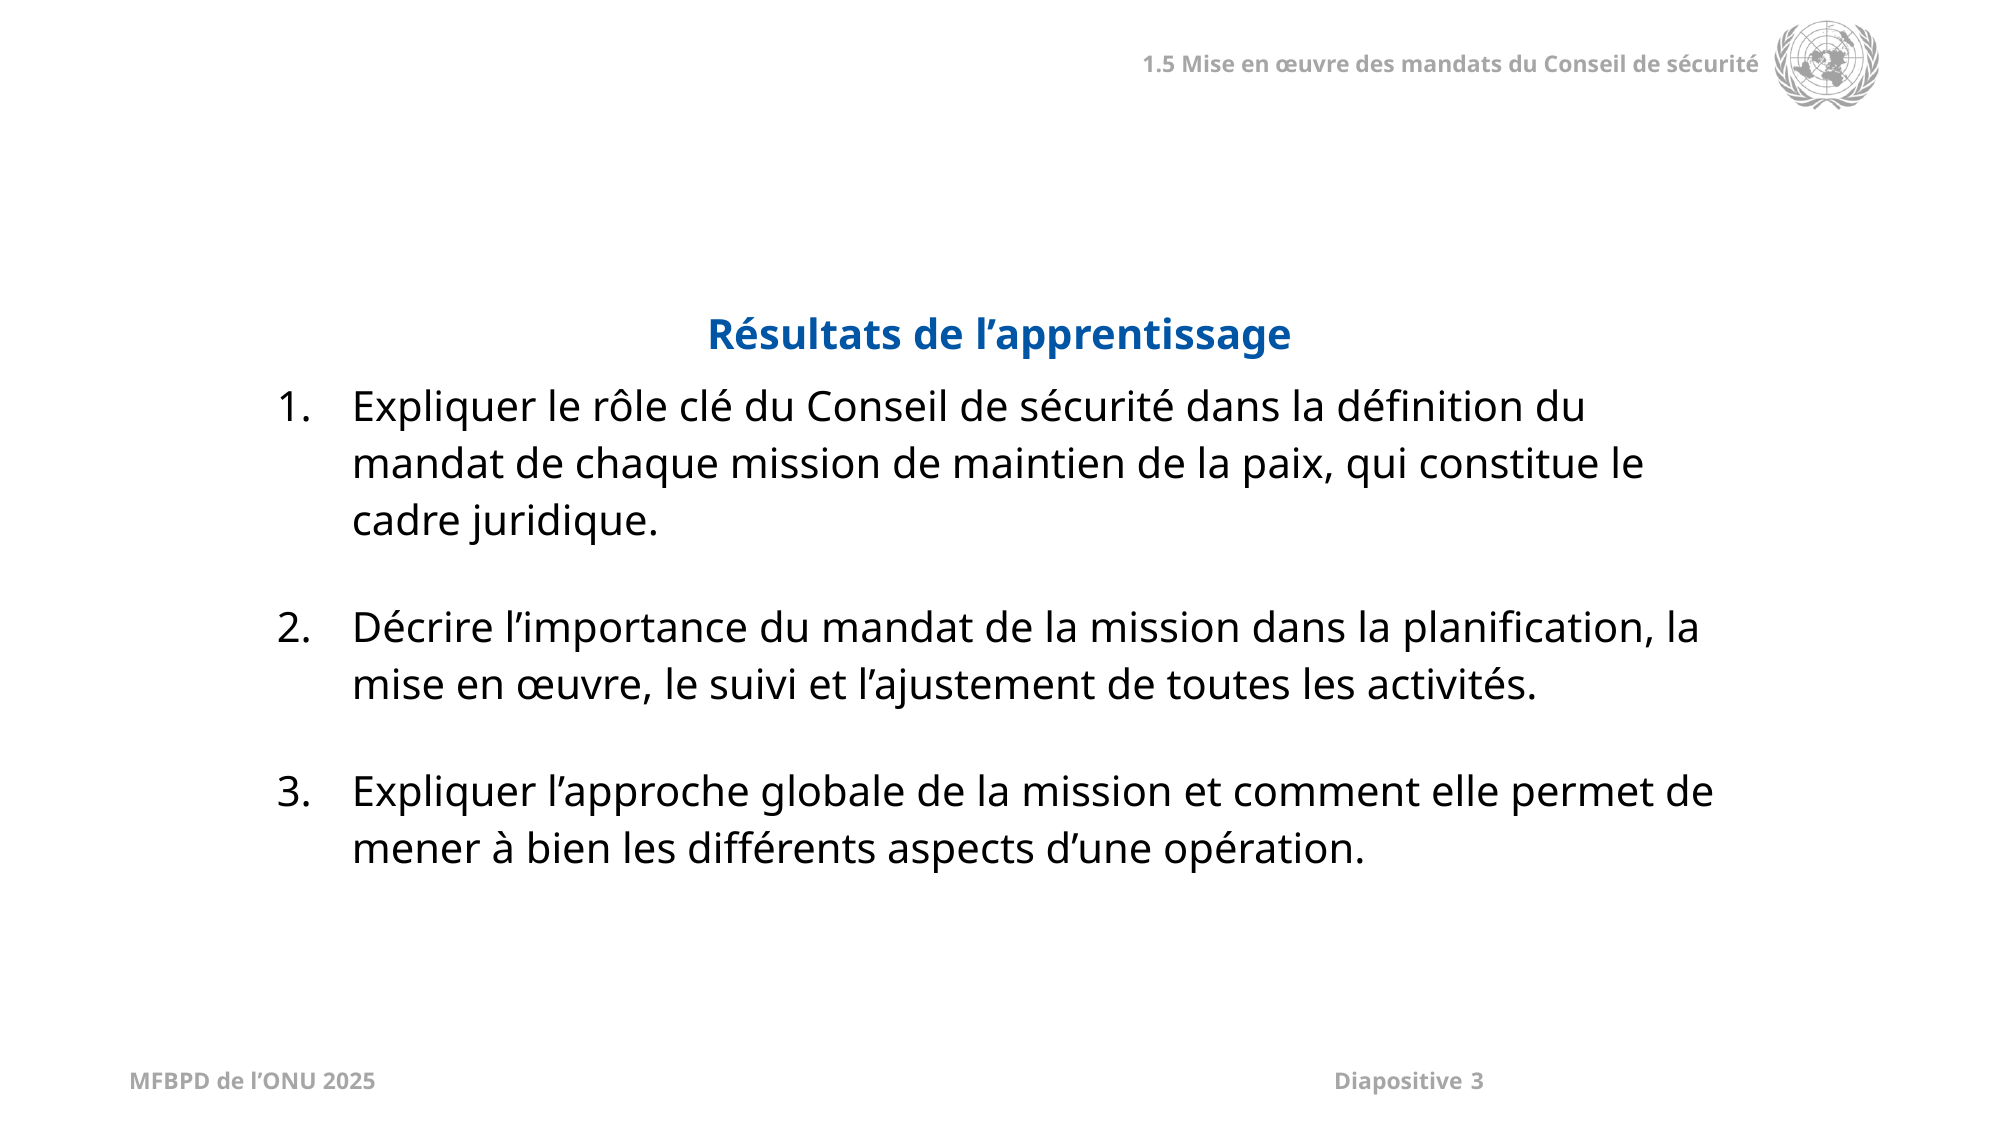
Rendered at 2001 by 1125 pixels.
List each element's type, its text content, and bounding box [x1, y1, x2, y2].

table_header Résultats de l’apprentissage [262, 298, 1738, 370]
table_cell Expliquer le rôle clé du Conseil de sécurité dans la définition du mandat de chaque mission de maintien de la paix, qui constitue le cadre juridique. Décrire l’importance du mandat de la mission dans la planification, la mise en œuvre, le suivi et l’ajustement de toutes les activités. Expliquer l’approche globale de la mission et comment elle permet de mener à bien les différents aspects d’une opération. [262, 370, 1738, 883]
